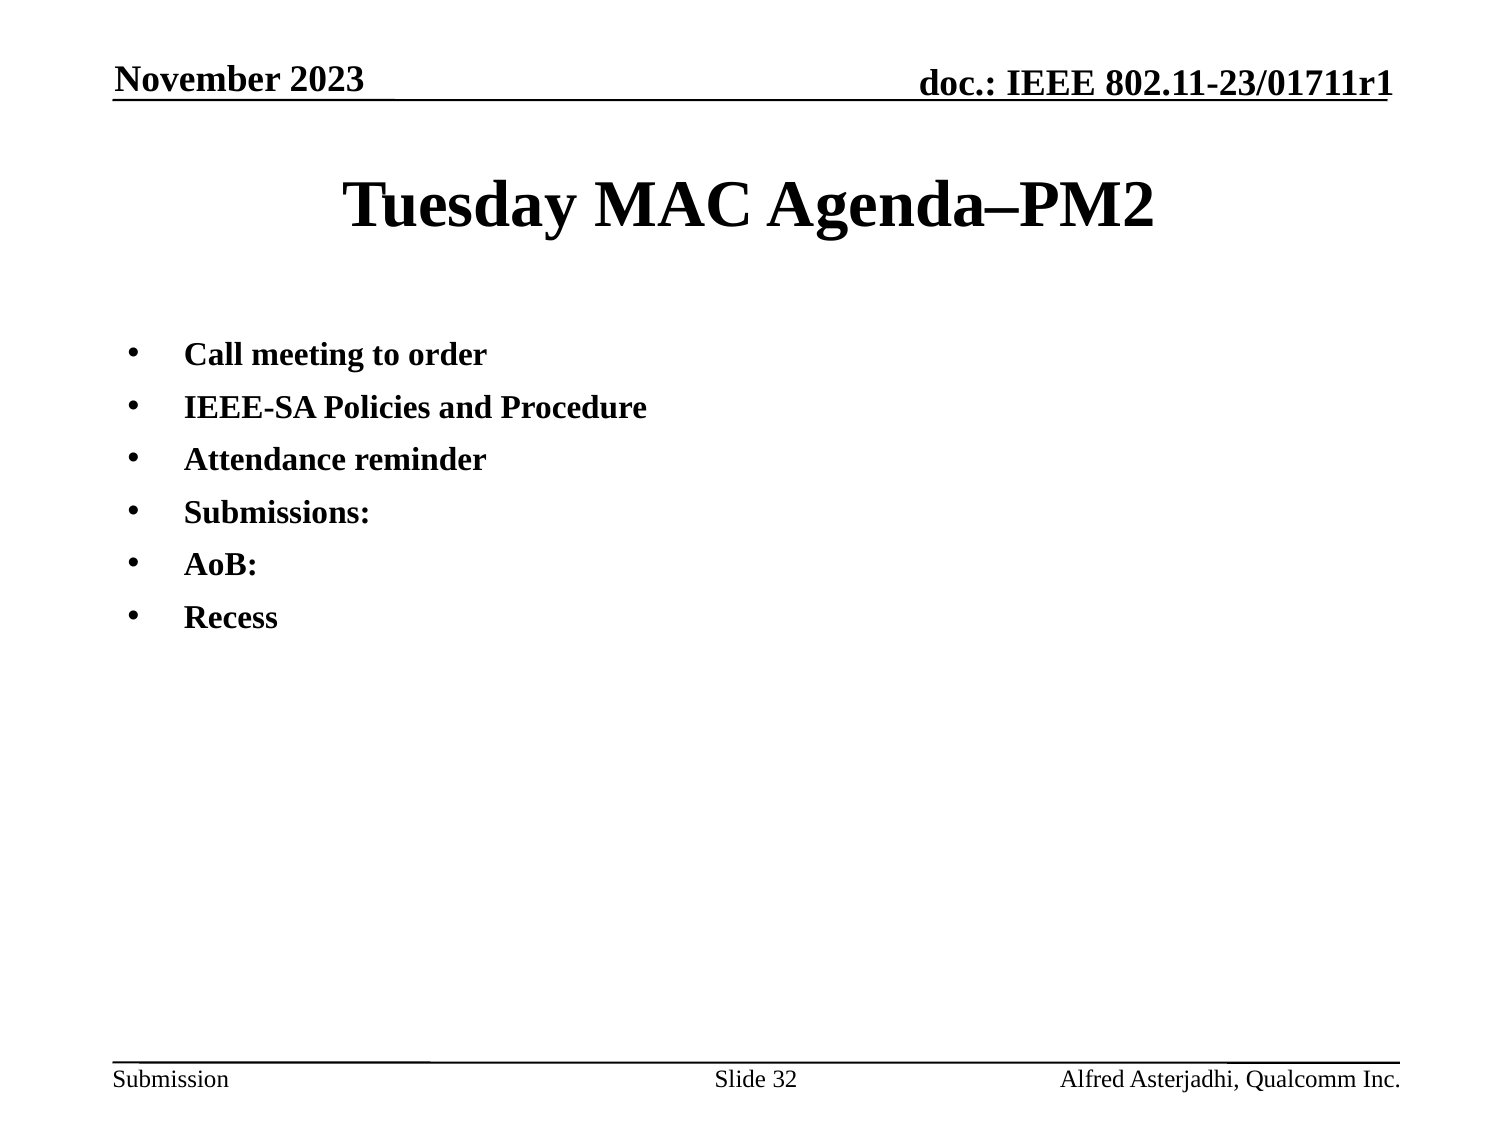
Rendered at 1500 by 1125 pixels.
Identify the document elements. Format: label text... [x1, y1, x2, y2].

footer Alfred Asterjadhi, Qualcomm Inc. [878, 1061, 1402, 1093]
slide_number Slide 32 [712, 1061, 800, 1123]
list Call meeting to order IEEE-SA Policies and Procedure Attendance reminder Submissions: AoB: Recess [112, 324, 1388, 1063]
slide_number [114, 54, 423, 100]
title Tuesday MAC Agenda–PM2 [112, 112, 1388, 288]
